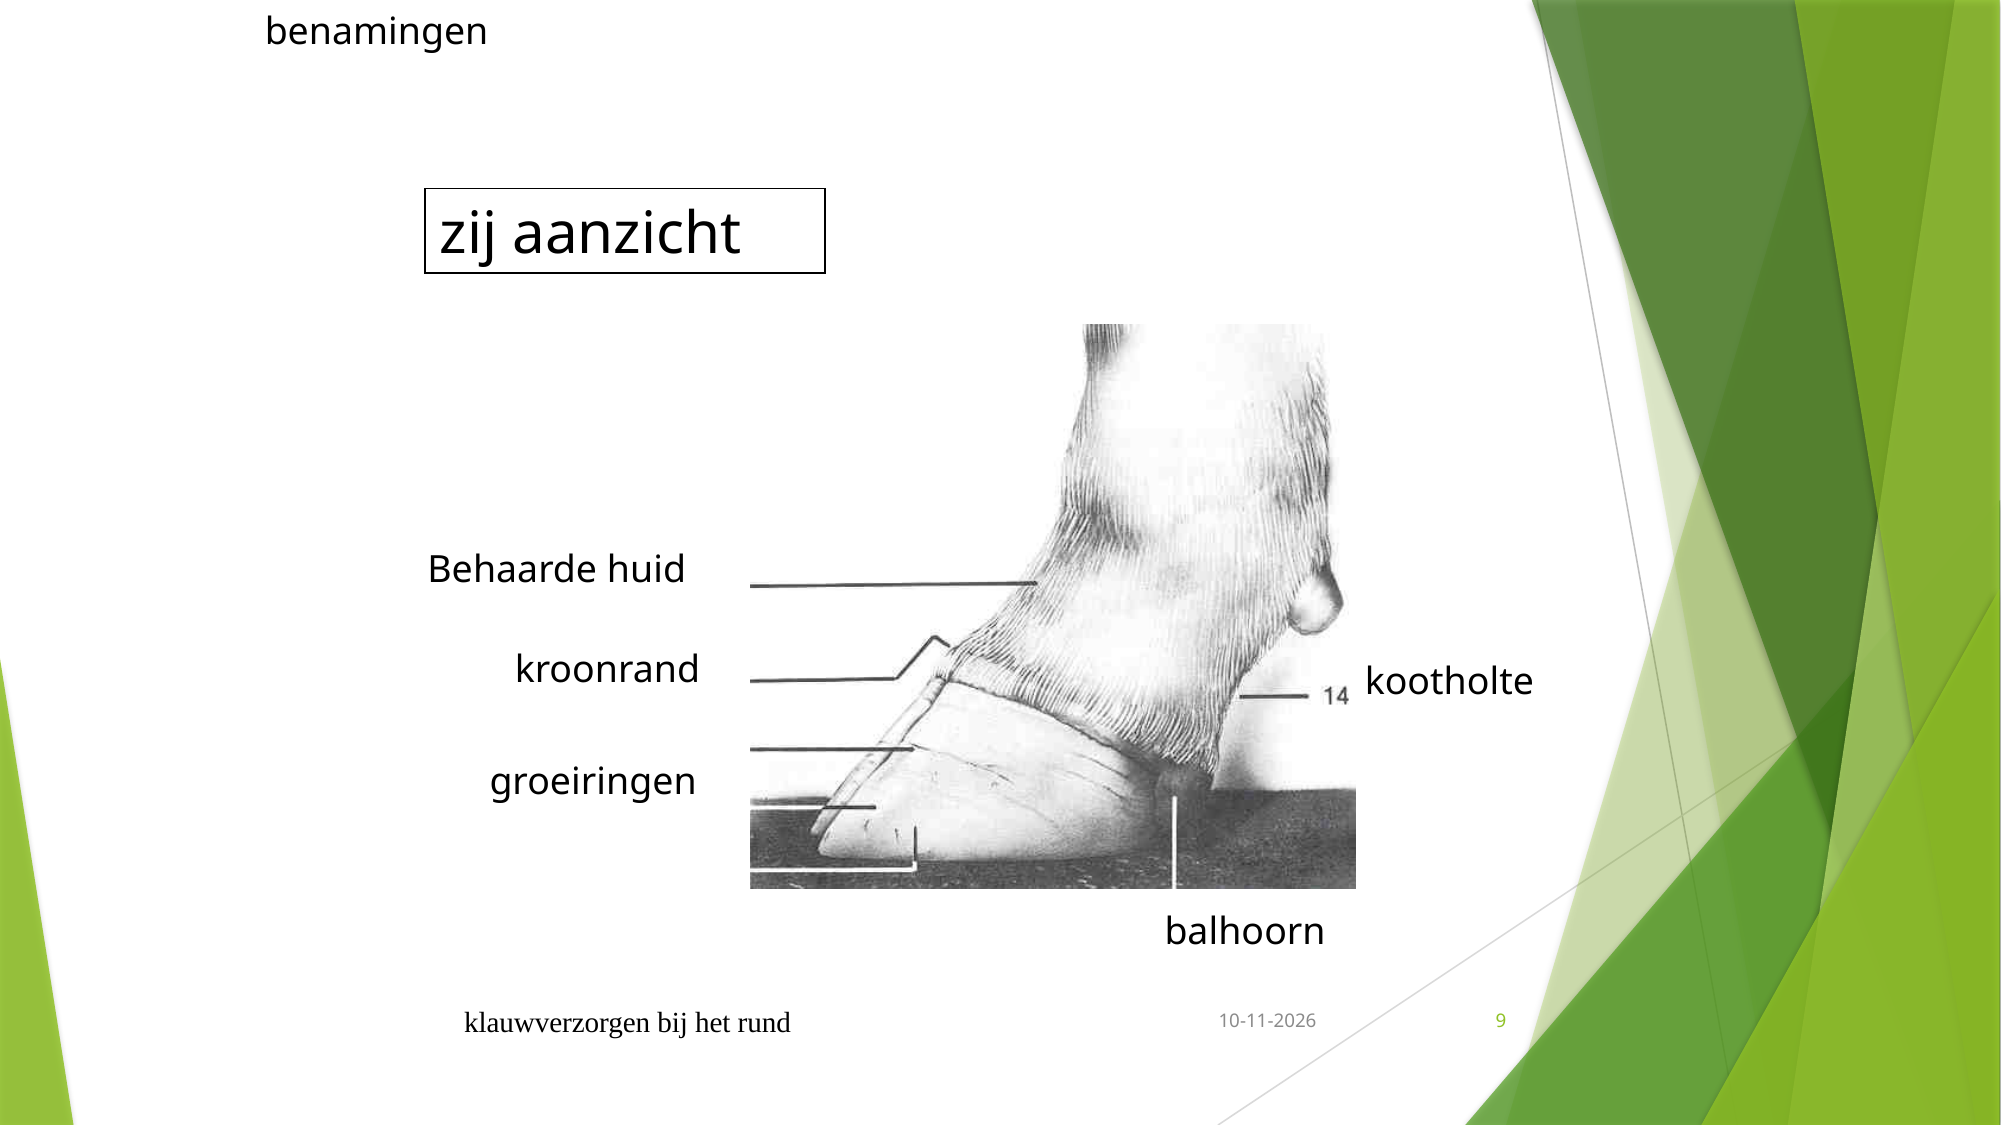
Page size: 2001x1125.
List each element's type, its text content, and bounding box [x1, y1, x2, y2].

footer klauwverzorgen bij het rund [111, 991, 1145, 1051]
text_box kroonrand [500, 637, 744, 698]
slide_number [1181, 991, 1332, 1051]
text_box Behaarde huid [412, 537, 744, 598]
text_box benamingen [249, 0, 750, 60]
picture [749, 324, 1356, 890]
text_box balhoorn [1149, 899, 1450, 960]
text_box kootholte [1360, 649, 1700, 710]
text_box groeiringen [474, 749, 744, 810]
slide_number 9 [1409, 991, 1522, 1051]
text_box zij aanzicht [425, 188, 825, 273]
